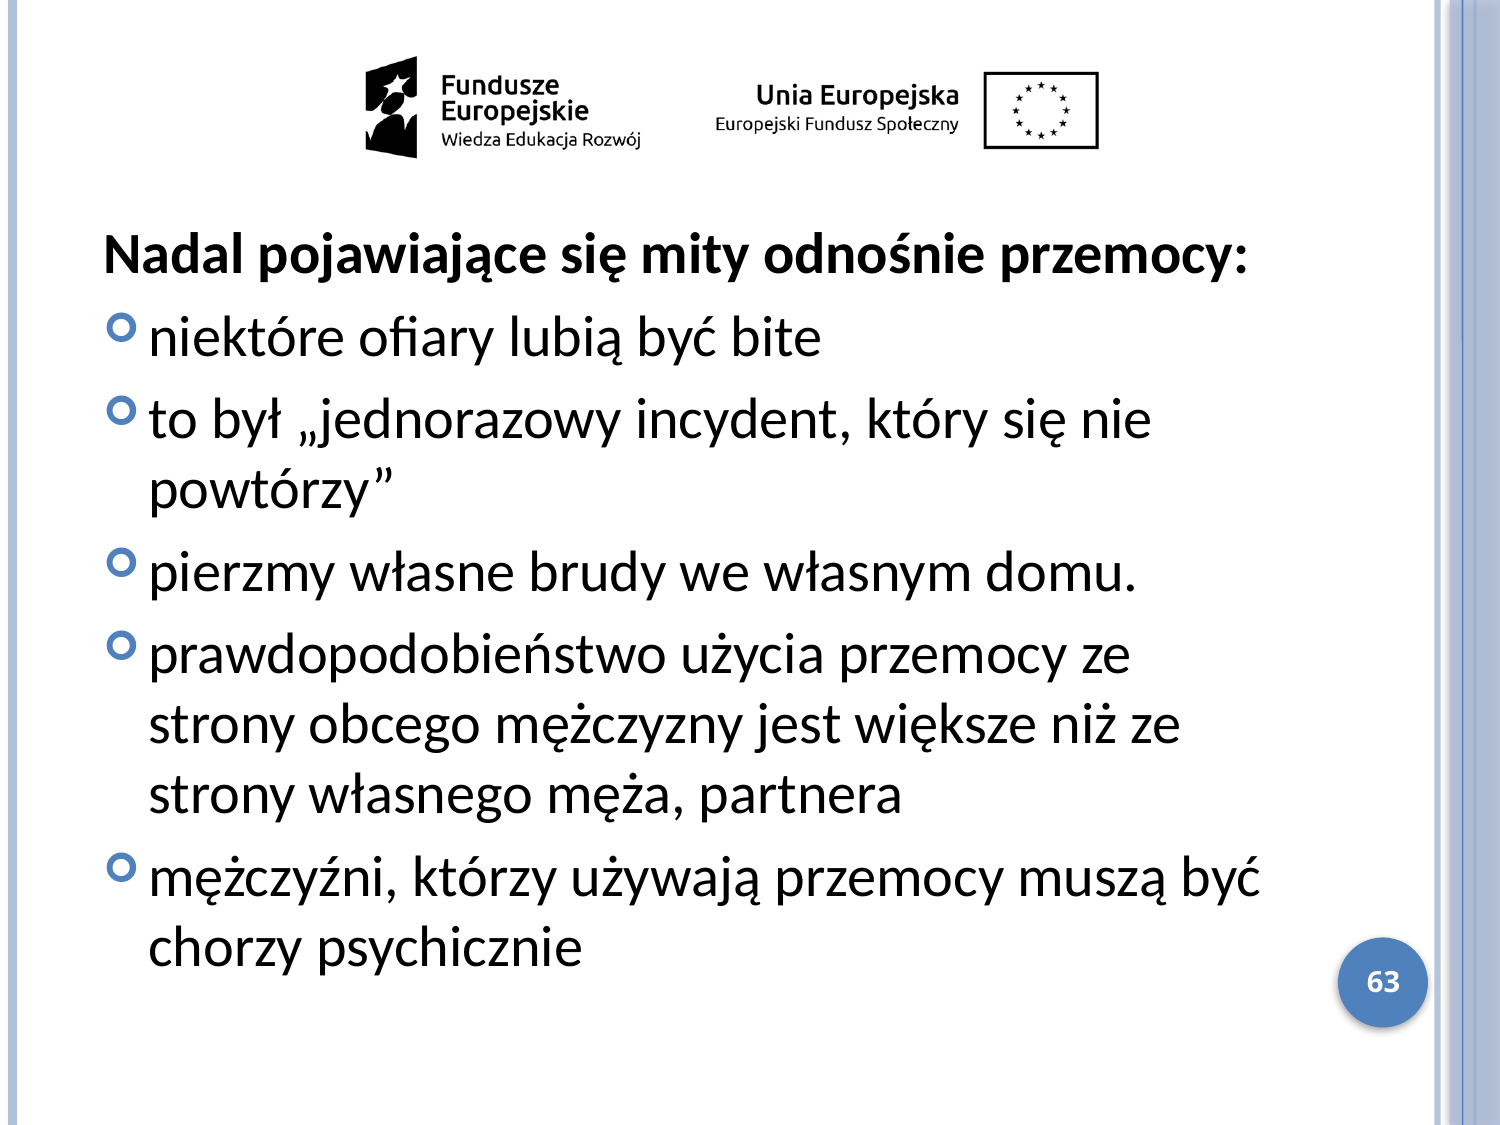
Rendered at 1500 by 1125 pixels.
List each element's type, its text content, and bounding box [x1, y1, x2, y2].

picture [340, 30, 1124, 184]
slide_number 63 [1333, 940, 1434, 1027]
list Nadal pojawiające się mity odnośnie przemocy: niektóre ofiary lubią być bite to był „jednorazowy incydent, który się nie powtórzy” pierzmy własne brudy we własnym domu. prawdopodobieństwo użycia przemocy ze strony obcego mężczyzny jest większe niż ze strony własnego męża, partnera mężczyźni, którzy używają przemocy muszą być chorzy psychicznie [88, 208, 1300, 1062]
